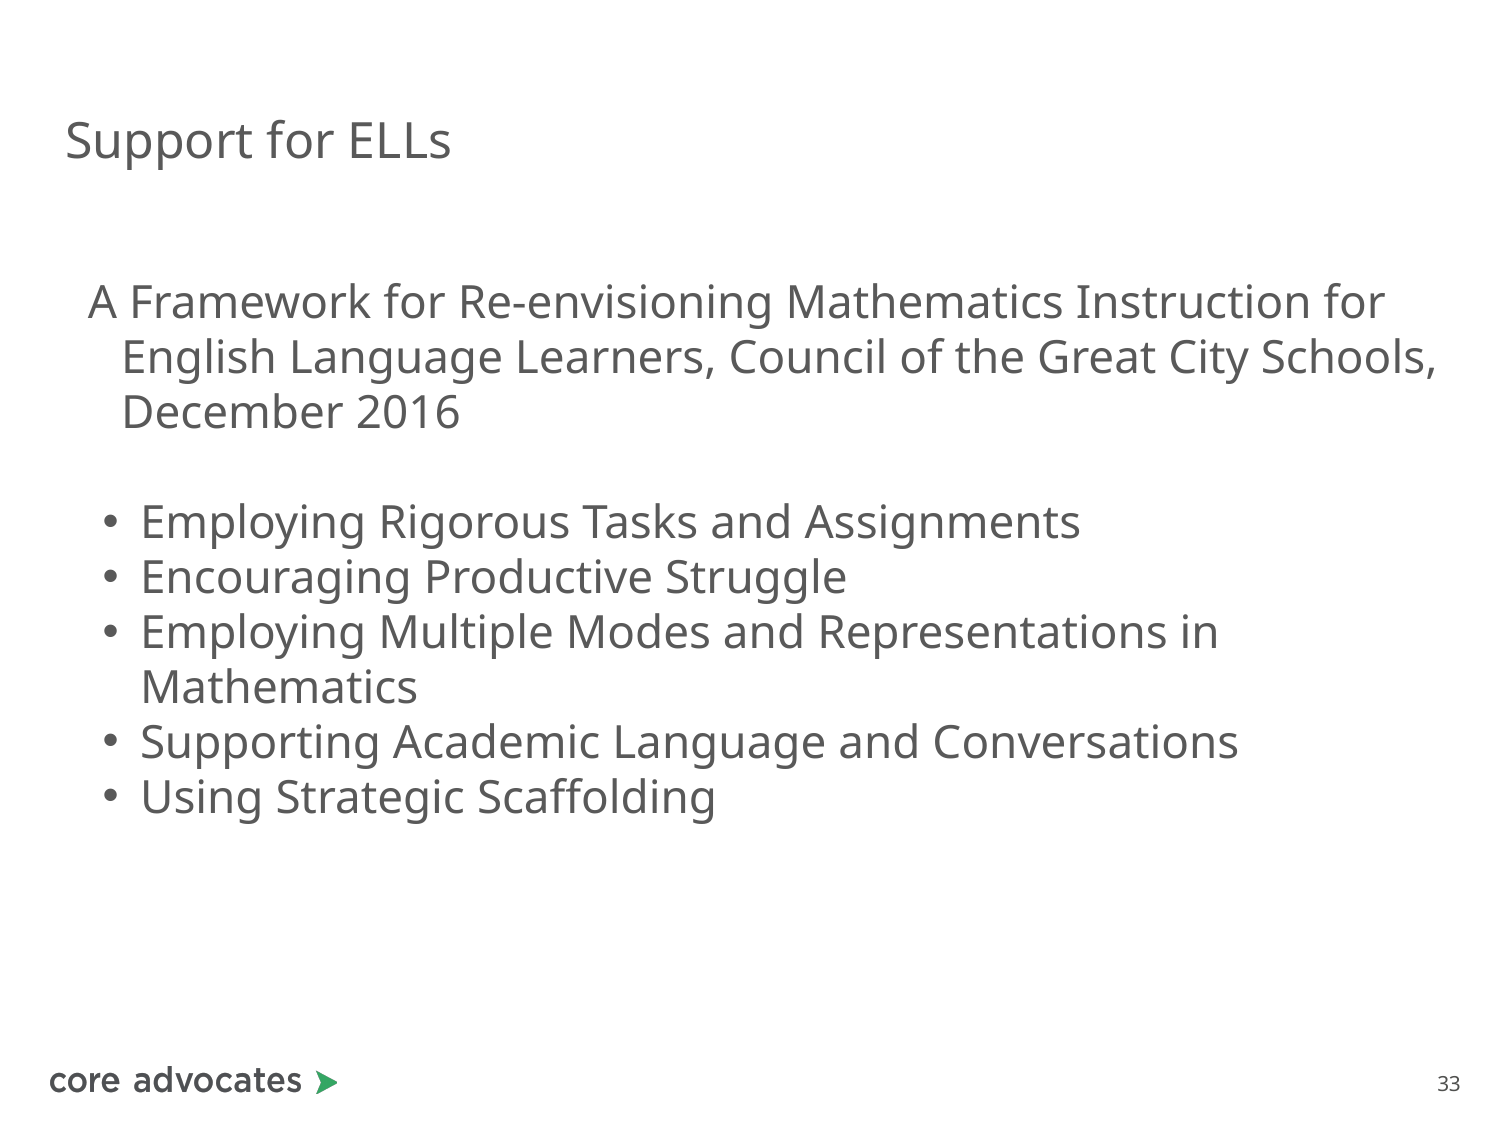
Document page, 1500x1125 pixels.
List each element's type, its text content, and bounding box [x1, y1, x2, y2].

title Support for ELLs [50, 45, 1457, 233]
list A Framework for Re-envisioning Mathematics Instruction for English Language Learners, Council of the Great City Schools, December 2016 Employing Rigorous Tasks and Assignments Encouraging Productive Struggle Employing Multiple Modes and Representations in Mathematics Supporting Academic Language and Conversations Using Strategic Scaffolding [50, 257, 1457, 1001]
picture [50, 1066, 337, 1094]
